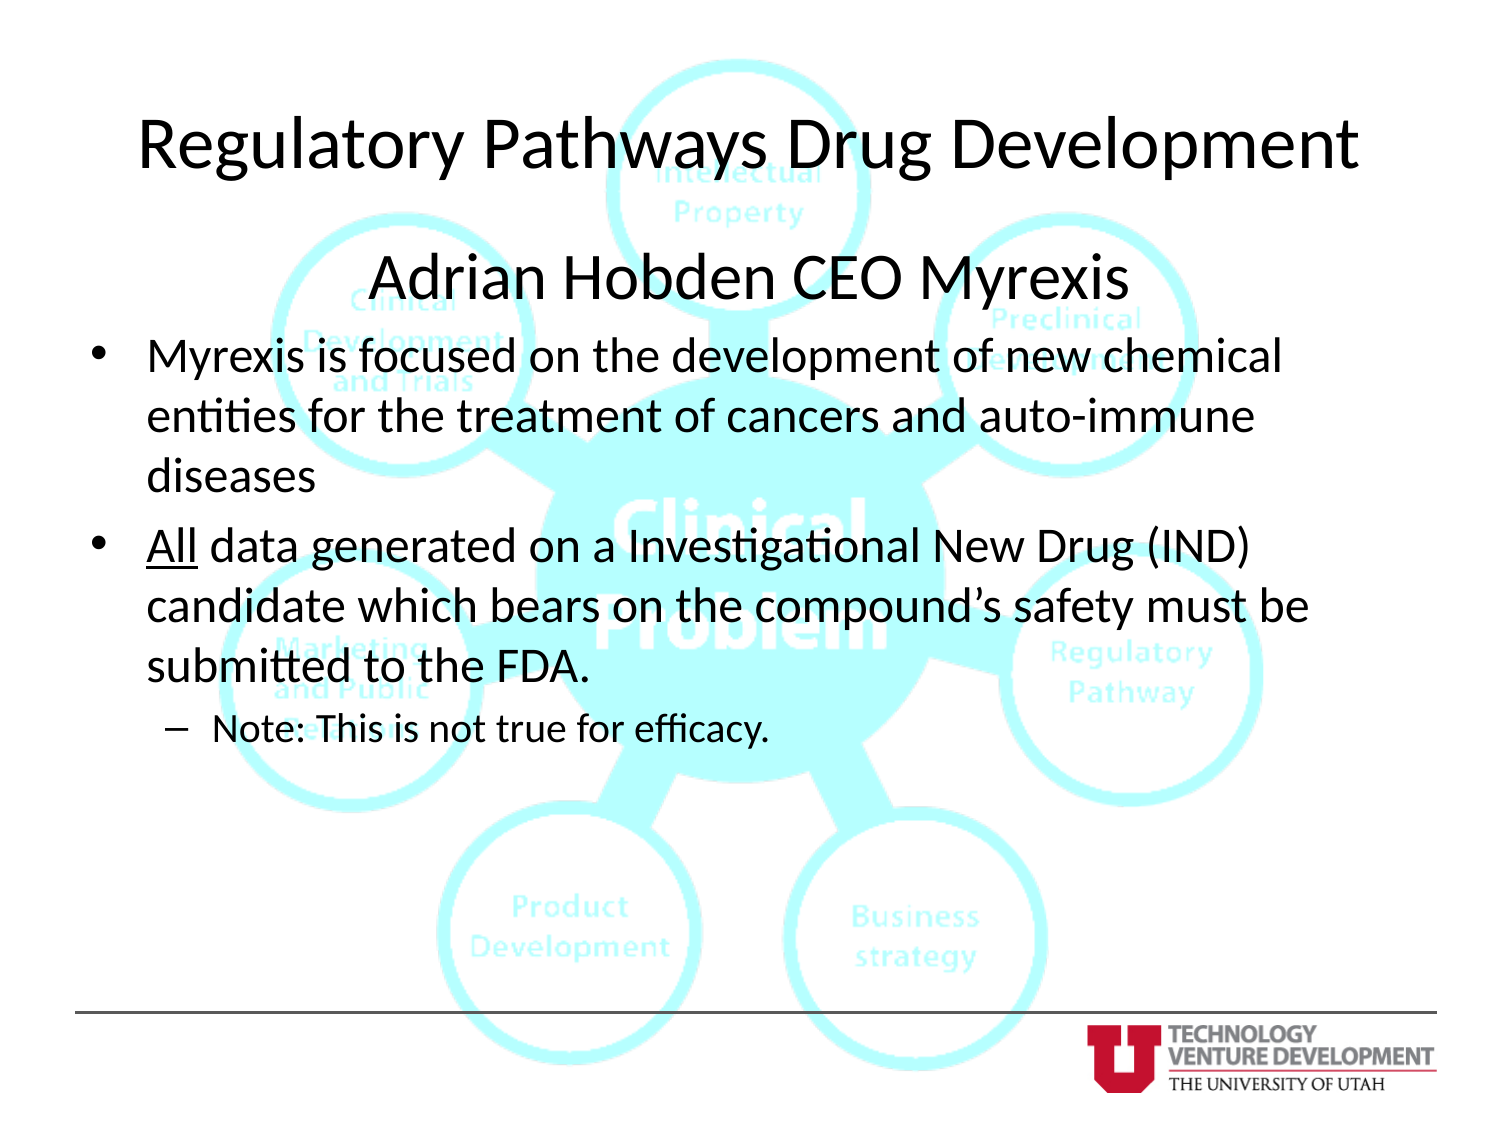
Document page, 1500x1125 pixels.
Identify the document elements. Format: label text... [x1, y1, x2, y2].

list Adrian Hobden CEO Myrexis Myrexis is focused on the development of new chemical entities for the treatment of cancers and auto-immune diseases All data generated on a Investigational New Drug (IND) candidate which bears on the compound’s safety must be submitted to the FDA. Note: This is not true for efficacy. [74, 224, 1426, 968]
picture [1087, 1024, 1438, 1093]
title Regulatory Pathways Drug Development [74, 44, 1426, 224]
